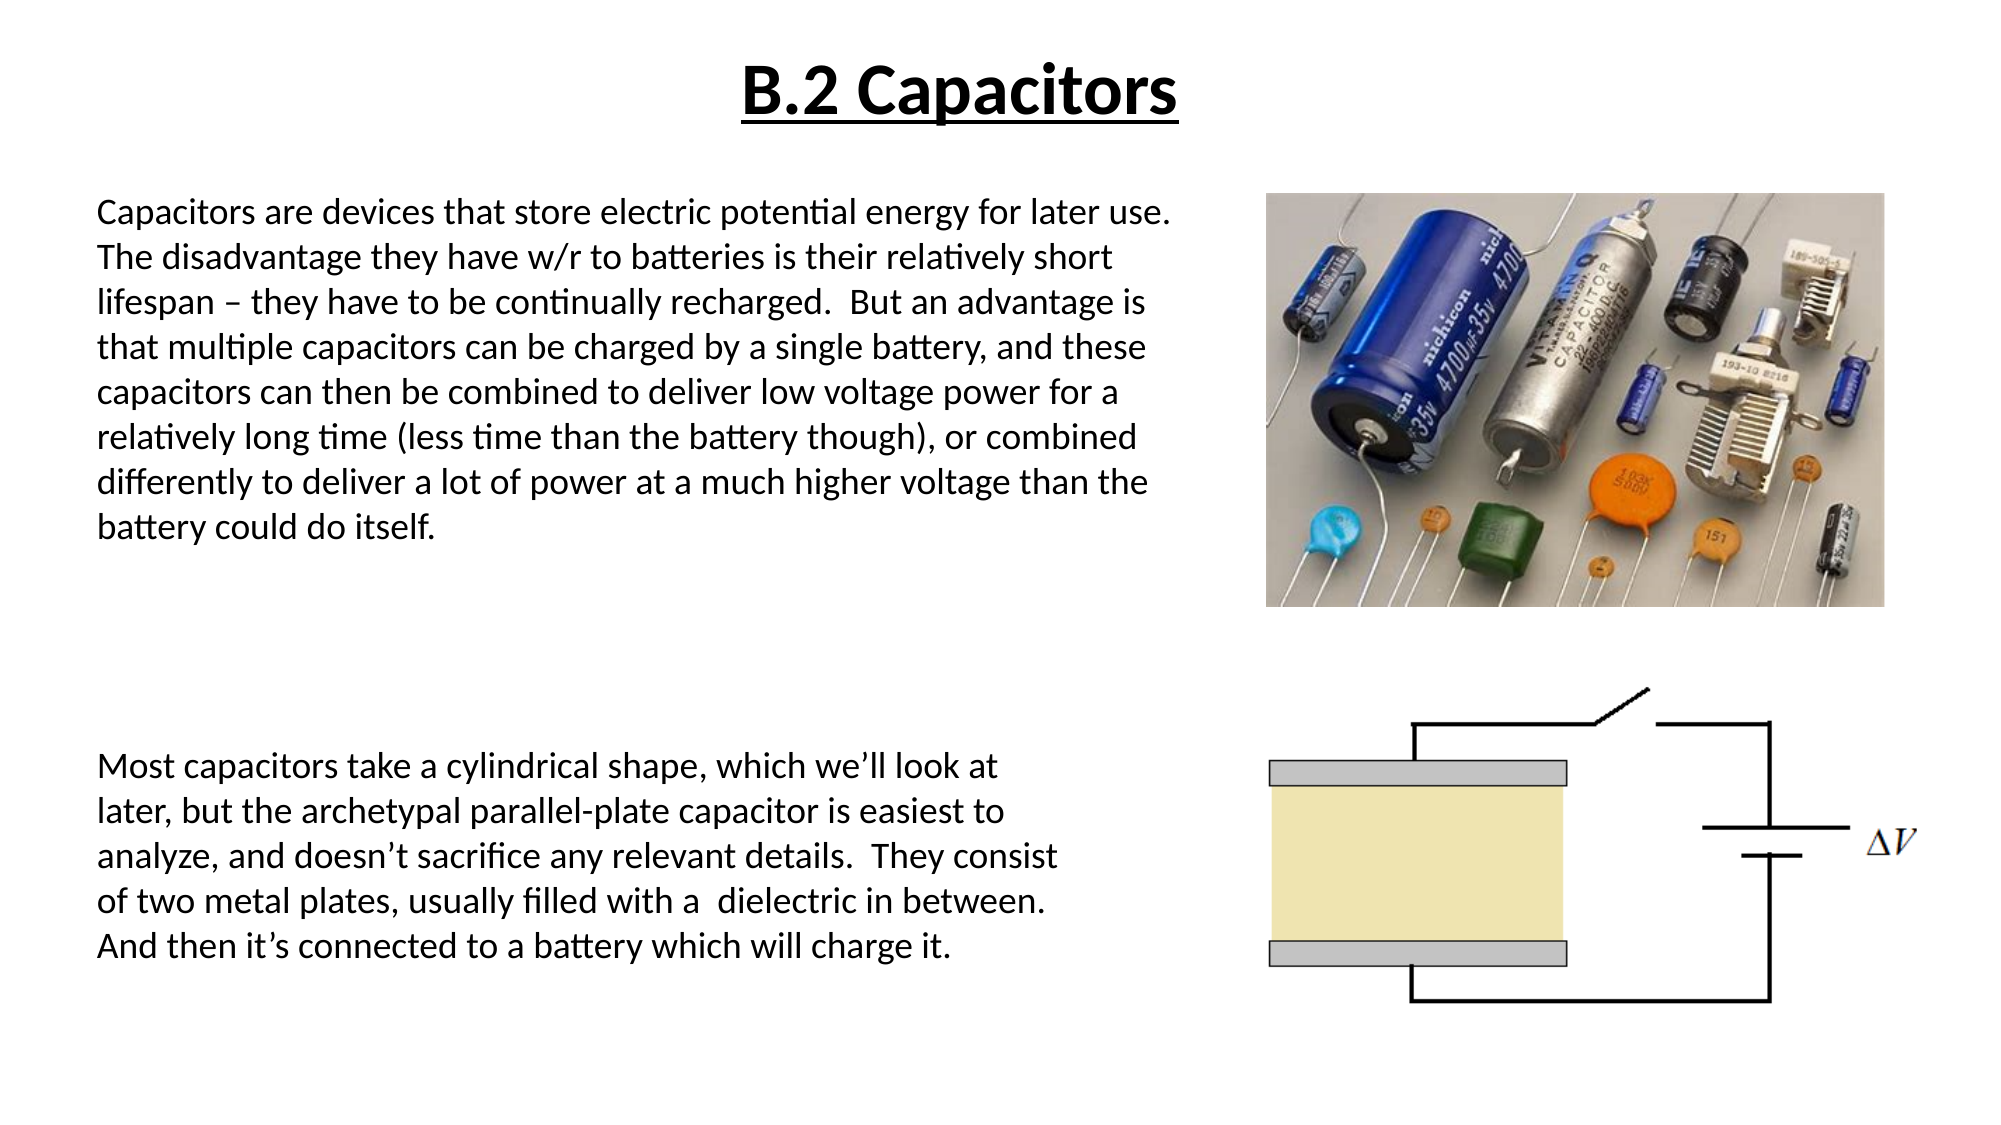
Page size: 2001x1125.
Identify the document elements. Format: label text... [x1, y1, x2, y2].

picture [1265, 193, 1887, 607]
text_box B.2 Capacitors [726, 43, 1198, 142]
text_box Most capacitors take a cylindrical shape, which we’ll look at later, but the archetypal parallel-plate capacitor is easiest to analyze, and doesn’t sacrifice any relevant details. They consist of two metal plates, usually filled with a dielectric in between. And then it’s connected to a battery which will charge it. [82, 733, 1083, 974]
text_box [1243, 644, 1959, 1065]
text_box Capacitors are devices that store electric potential energy for later use. The disadvantage they have w/r to batteries is their relatively short lifespan – they have to be continually recharged. But an advantage is that multiple capacitors can be charged by a single battery, and these capacitors can then be combined to deliver low voltage power for a relatively long time (less time than the battery though), or combined differently to deliver a lot of power at a much higher voltage than the battery could do itself. [82, 179, 1198, 555]
